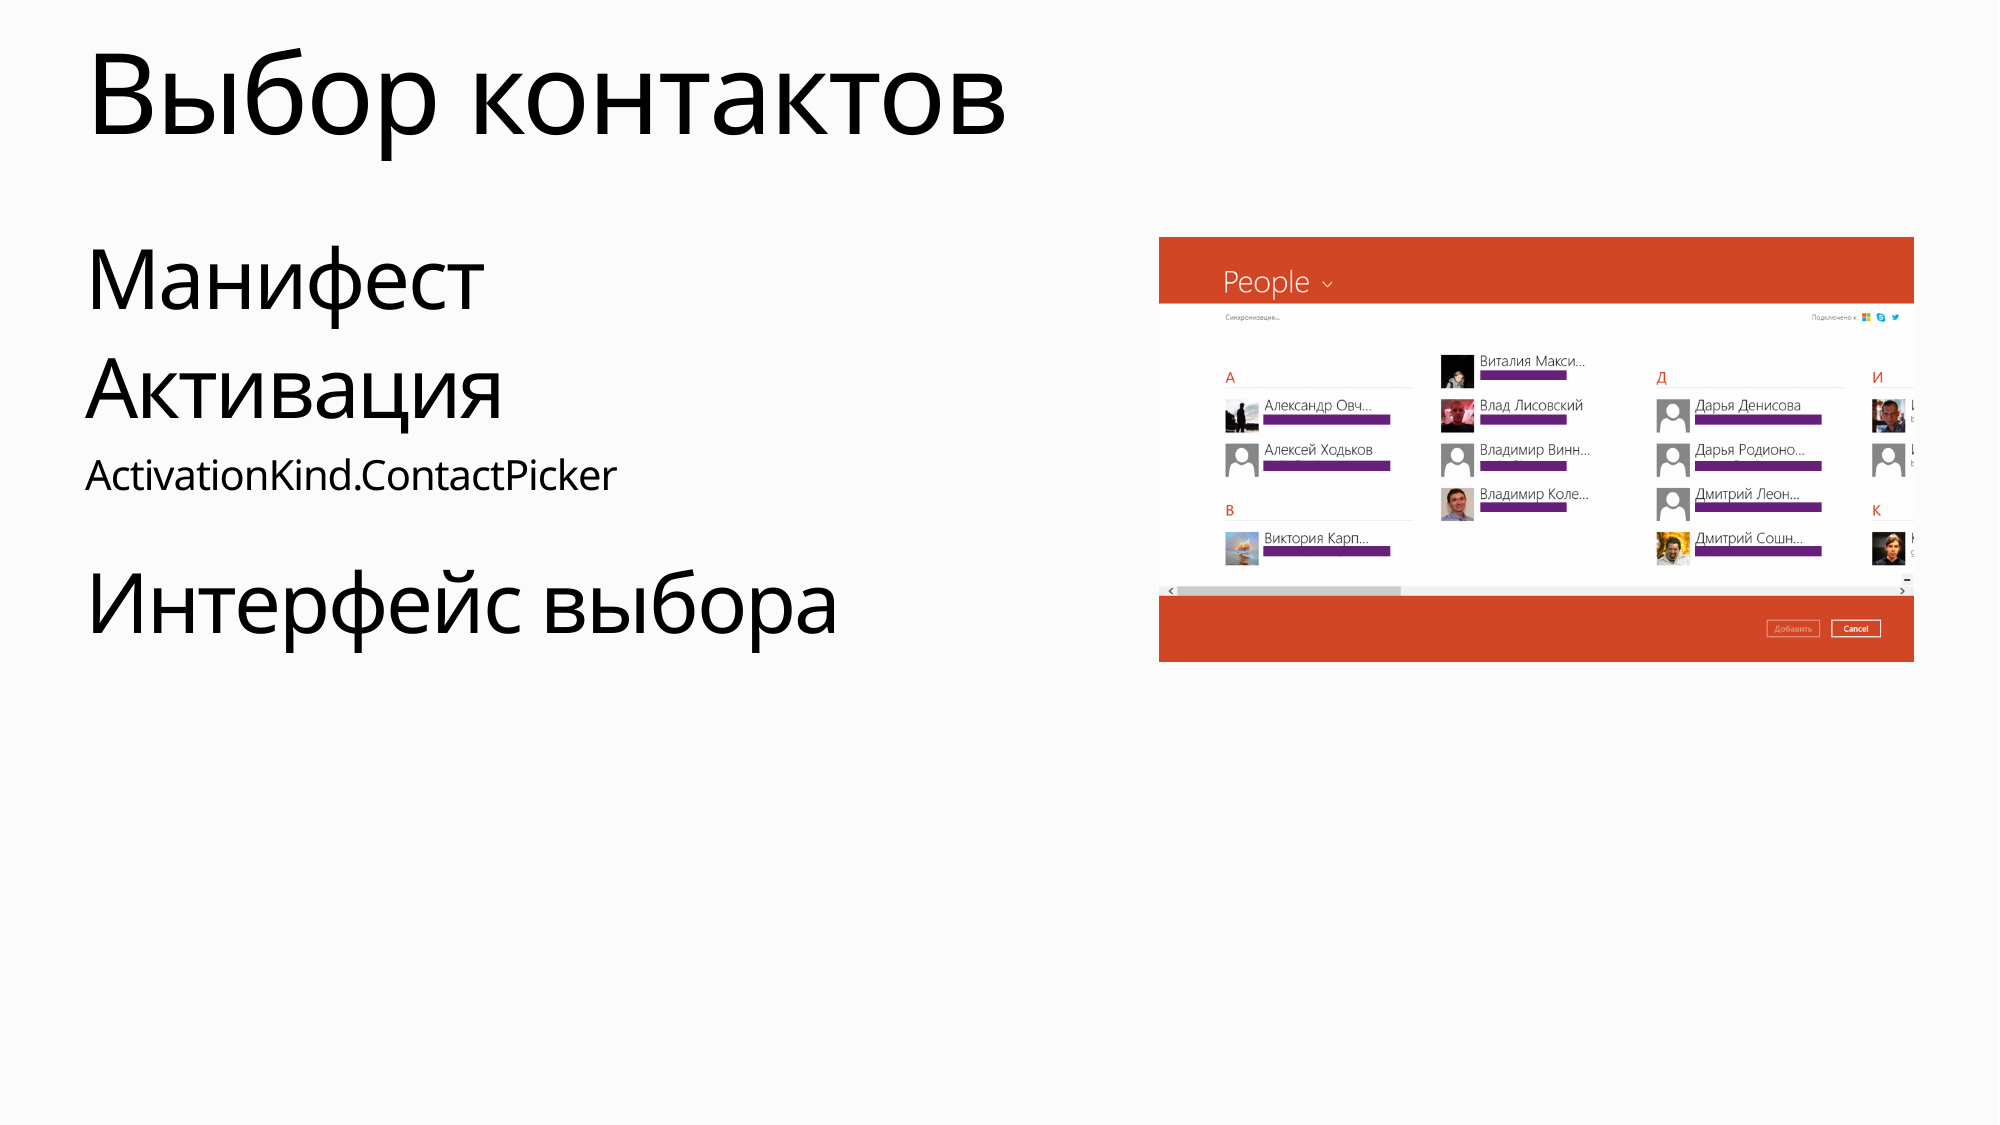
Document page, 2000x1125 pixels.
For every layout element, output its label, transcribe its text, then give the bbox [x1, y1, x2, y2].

picture [1158, 237, 1915, 663]
list Манифест Активация ActivationKind.ContactPicker Интерфейс выбора [85, 237, 1156, 656]
title Выбор контактов [85, 37, 1914, 161]
